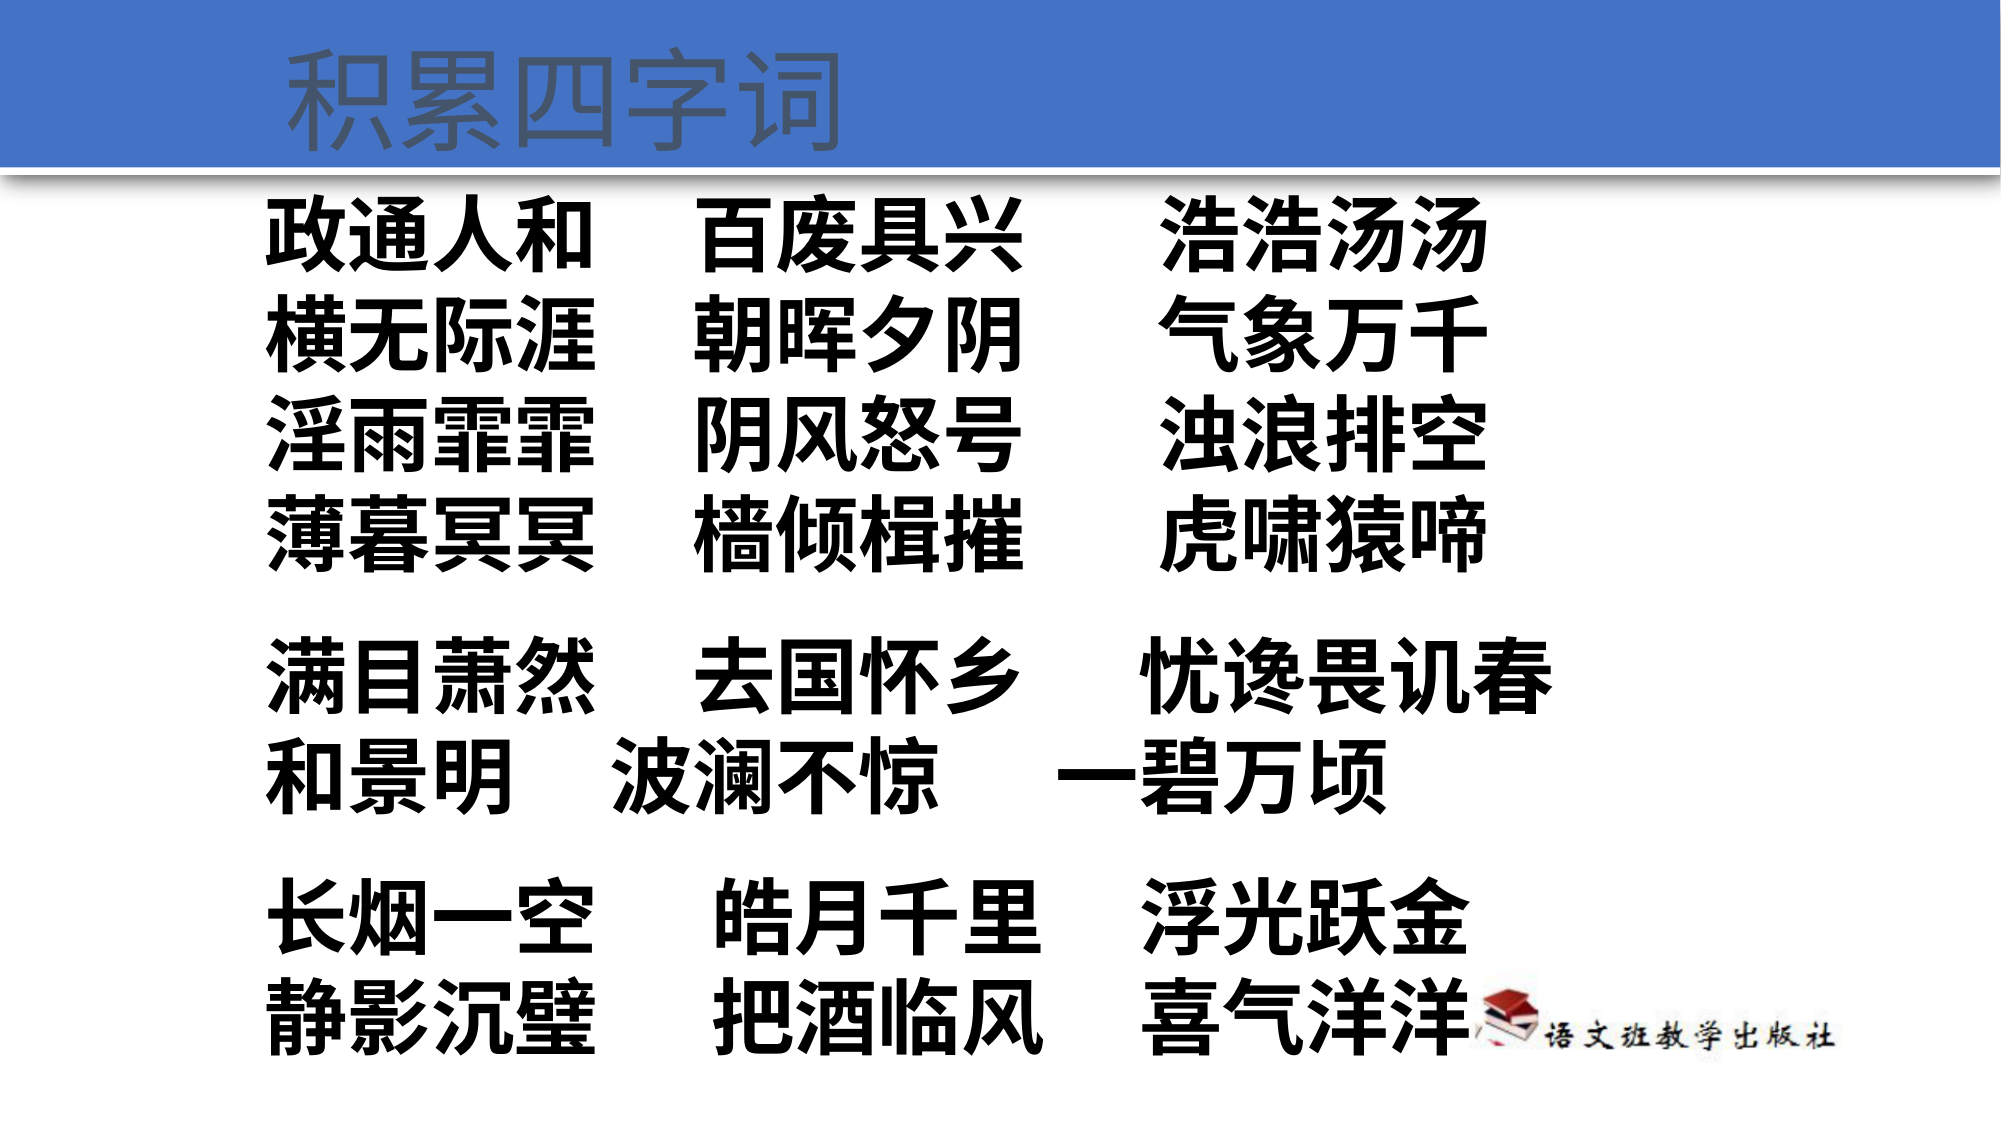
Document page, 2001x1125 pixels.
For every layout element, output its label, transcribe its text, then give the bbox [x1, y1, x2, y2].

text_box 政通人和 百废具兴 浩浩汤汤横无际涯 朝晖夕阴 气象万千淫雨霏霏 阴风怒号 浊浪排空薄暮冥冥 樯倾楫摧 虎啸猿啼 满目萧然 去国怀乡 忧谗畏讥春和景明 波澜不惊 一碧万顷 长烟一空 皓月千里 浮光跃金 静影沉璧 把酒临风 喜气洋洋 [249, 174, 1575, 1073]
text_box 积累四字词 [269, 23, 862, 173]
picture [0, 0, 2001, 1125]
